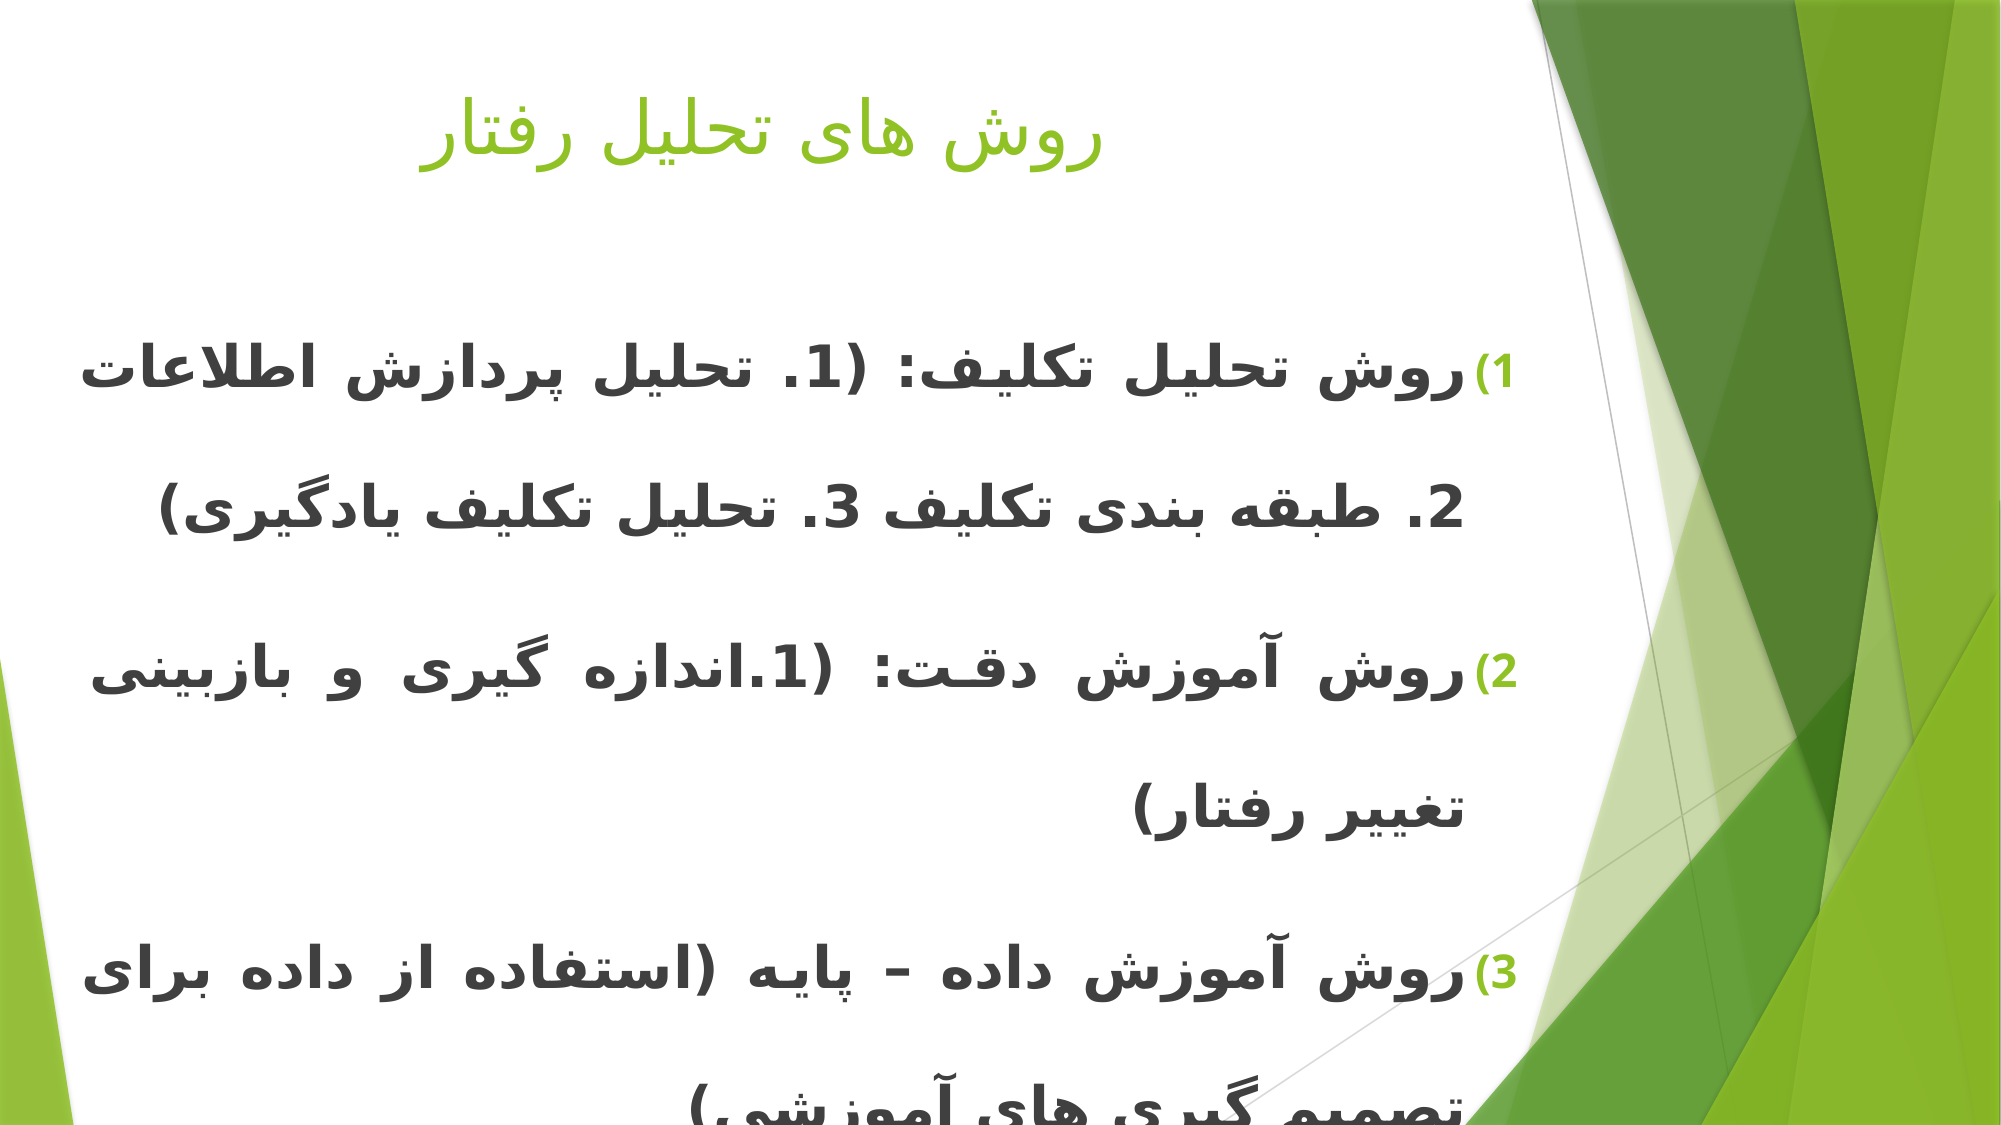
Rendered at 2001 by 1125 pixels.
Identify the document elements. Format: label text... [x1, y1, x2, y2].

title روش های تحلیل رفتار [59, 71, 1470, 251]
list روش تحلیل تکلیف: (1. تحلیل پردازش اطلاعات 2. طبقه بندی تکلیف 3. تحلیل تکلیف یادگیری) روش آموزش دقت: (1.اندازه گیری و بازبینی تغییر رفتار) روش آموزش داده – پایه (استفاده از داده برای تصمیم گیری های آموزشی) [59, 251, 1539, 991]
